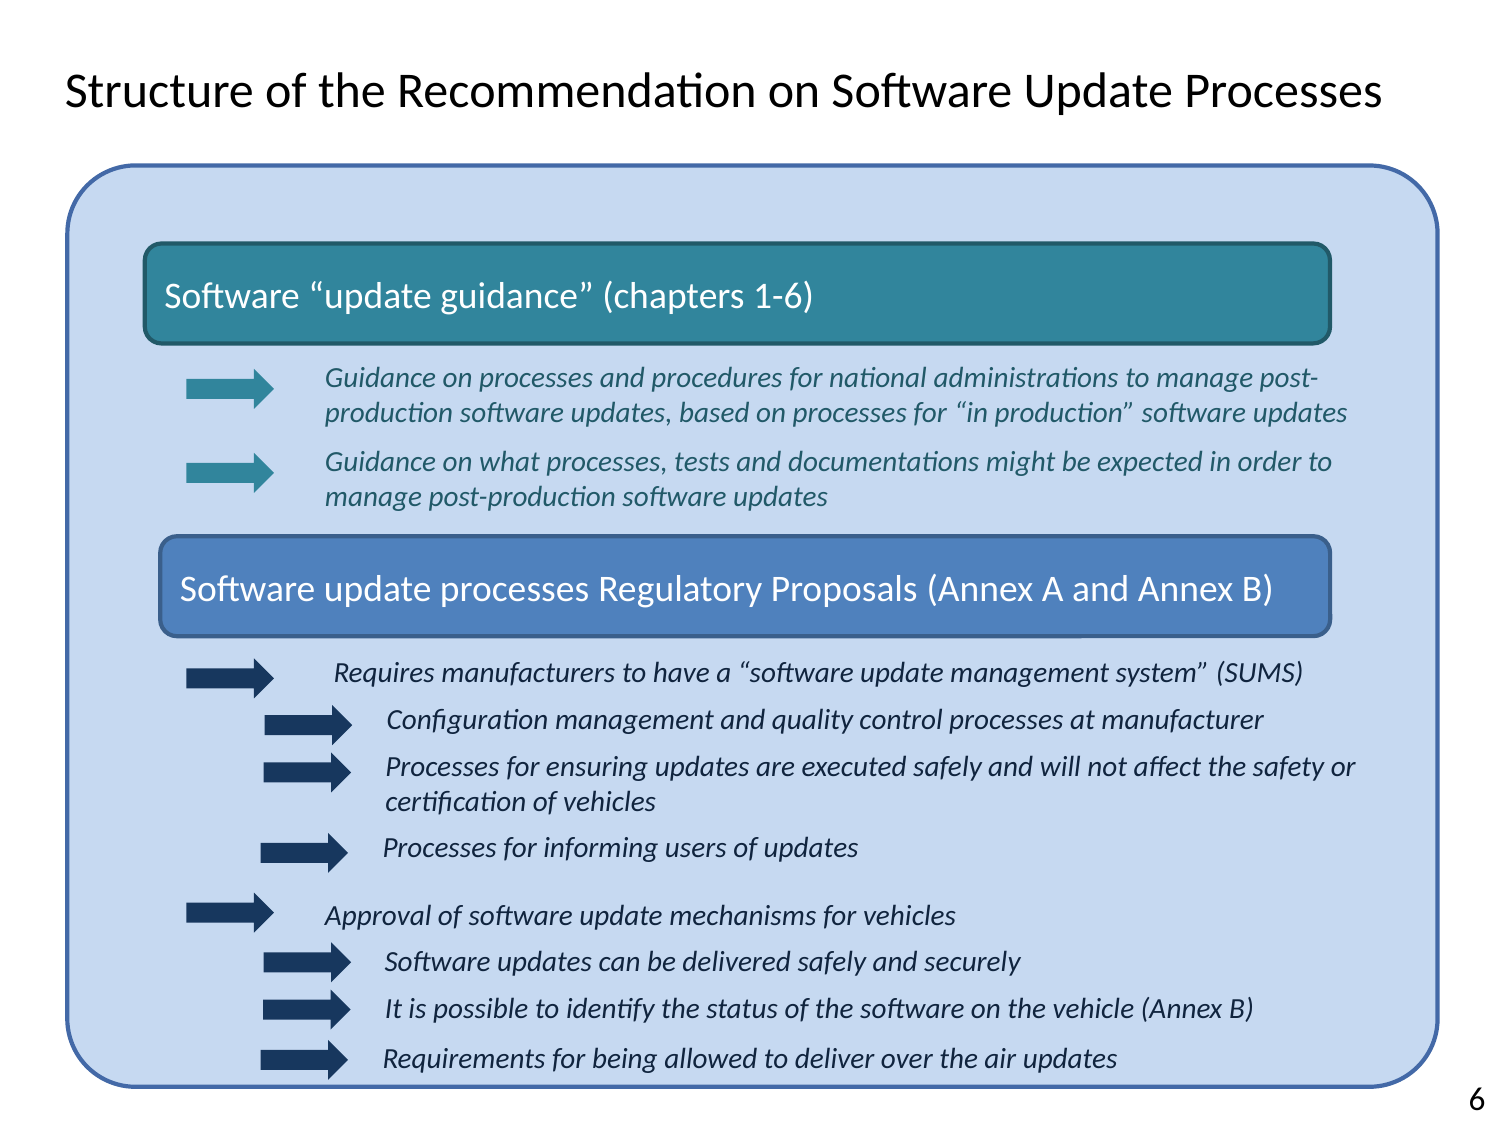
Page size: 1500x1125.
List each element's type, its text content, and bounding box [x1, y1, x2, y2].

text_box Guidance on what processes, tests and documentations might be expected in order to manage post-production software updates [310, 434, 1438, 520]
text_box [261, 750, 354, 795]
text_box Configuration management and quality control processes at manufacturer [371, 692, 1446, 743]
text_box [258, 1037, 351, 1082]
text_box Processes for informing users of updates [367, 820, 1442, 871]
text_box Guidance on processes and procedures for national administrations to manage post-production software updates, based on processes for “in production” software updates [310, 350, 1438, 434]
text_box It is possible to identify the status of the software on the vehicle (Annex B) [370, 981, 1445, 1032]
text_box [184, 366, 277, 411]
text_box [184, 450, 277, 495]
text_box Software updates can be delivered safely and securely [369, 934, 1444, 985]
text_box [184, 890, 277, 935]
text_box Structure of the Recommendation on Software Update Processes [50, 49, 1425, 125]
text_box [261, 940, 354, 985]
text_box Software update processes Regulatory Proposals (Annex A and Annex B) [158, 534, 1333, 639]
text_box Requires manufacturers to have a “software update management system” (SUMS) [318, 646, 1393, 696]
text_box [258, 830, 351, 875]
text_box Requirements for being allowed to deliver over the air updates [367, 1032, 1442, 1082]
text_box Processes for ensuring updates are executed safely and will not affect the safety or certification of vehicles [370, 740, 1445, 825]
text_box Software “update guidance” (chapters 1-6) [142, 241, 1333, 346]
text_box [184, 656, 277, 701]
text_box [260, 987, 353, 1032]
text_box [65, 163, 1440, 1089]
text_box Approval of software update mechanisms for vehicles [310, 889, 1385, 939]
text_box [262, 703, 355, 748]
